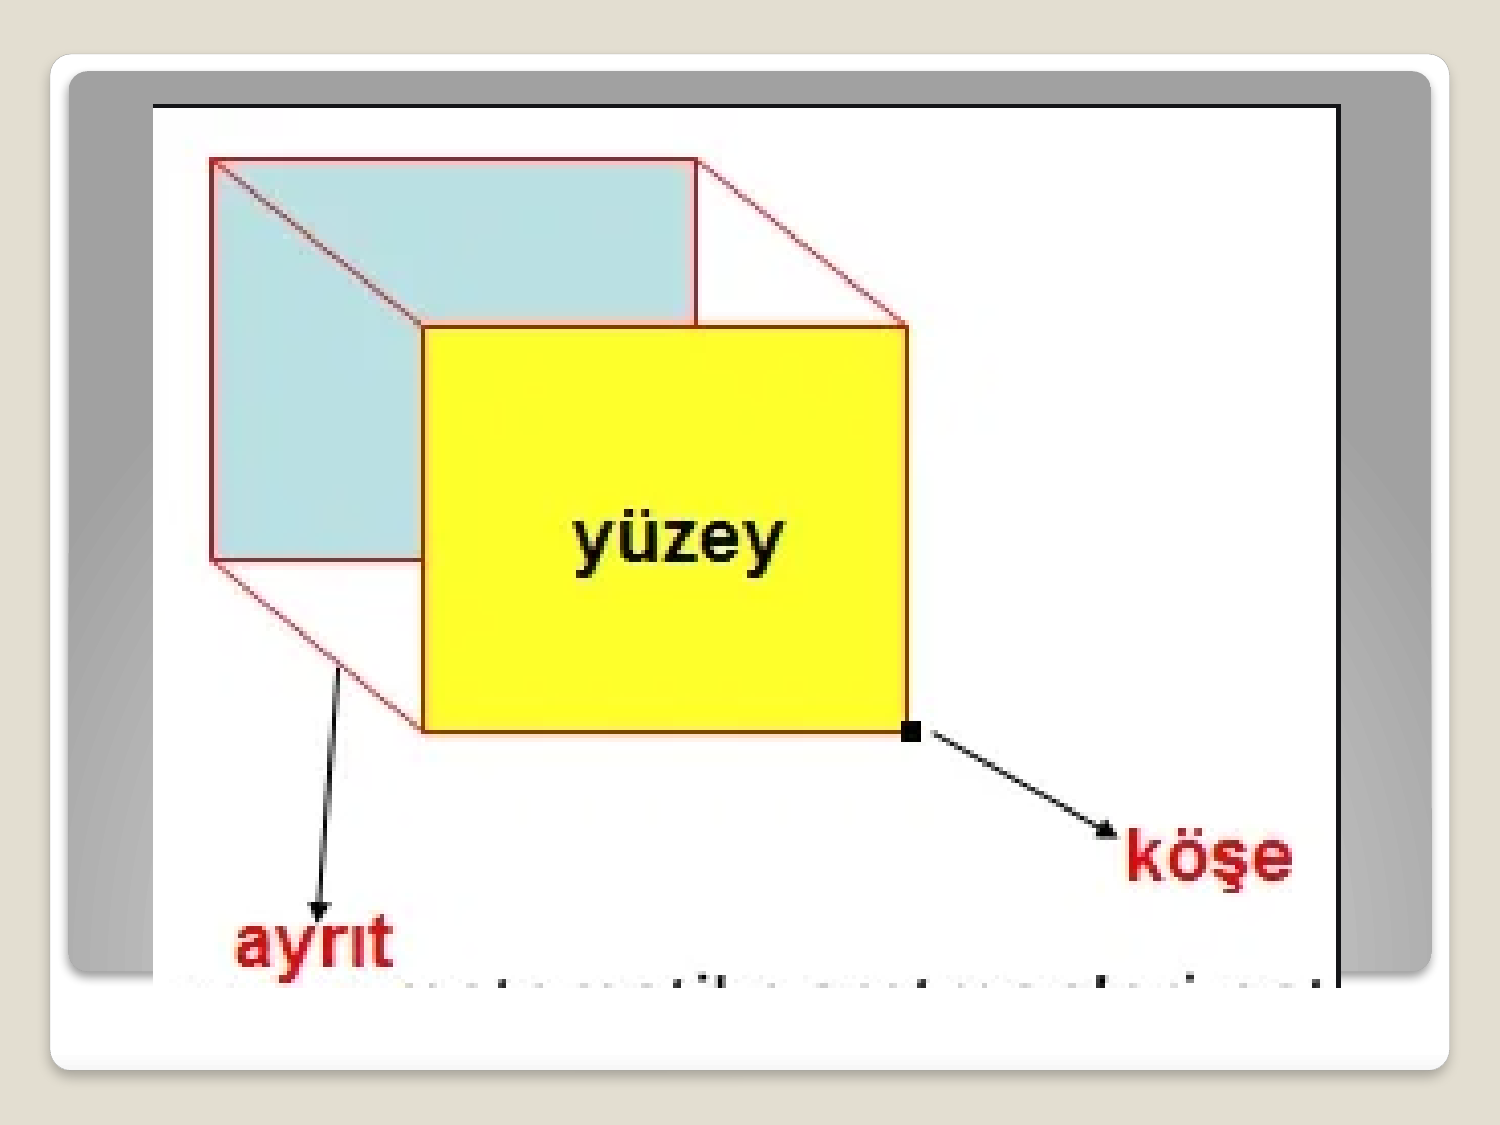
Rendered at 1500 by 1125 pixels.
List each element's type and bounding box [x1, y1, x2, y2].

list [152, 104, 1341, 988]
